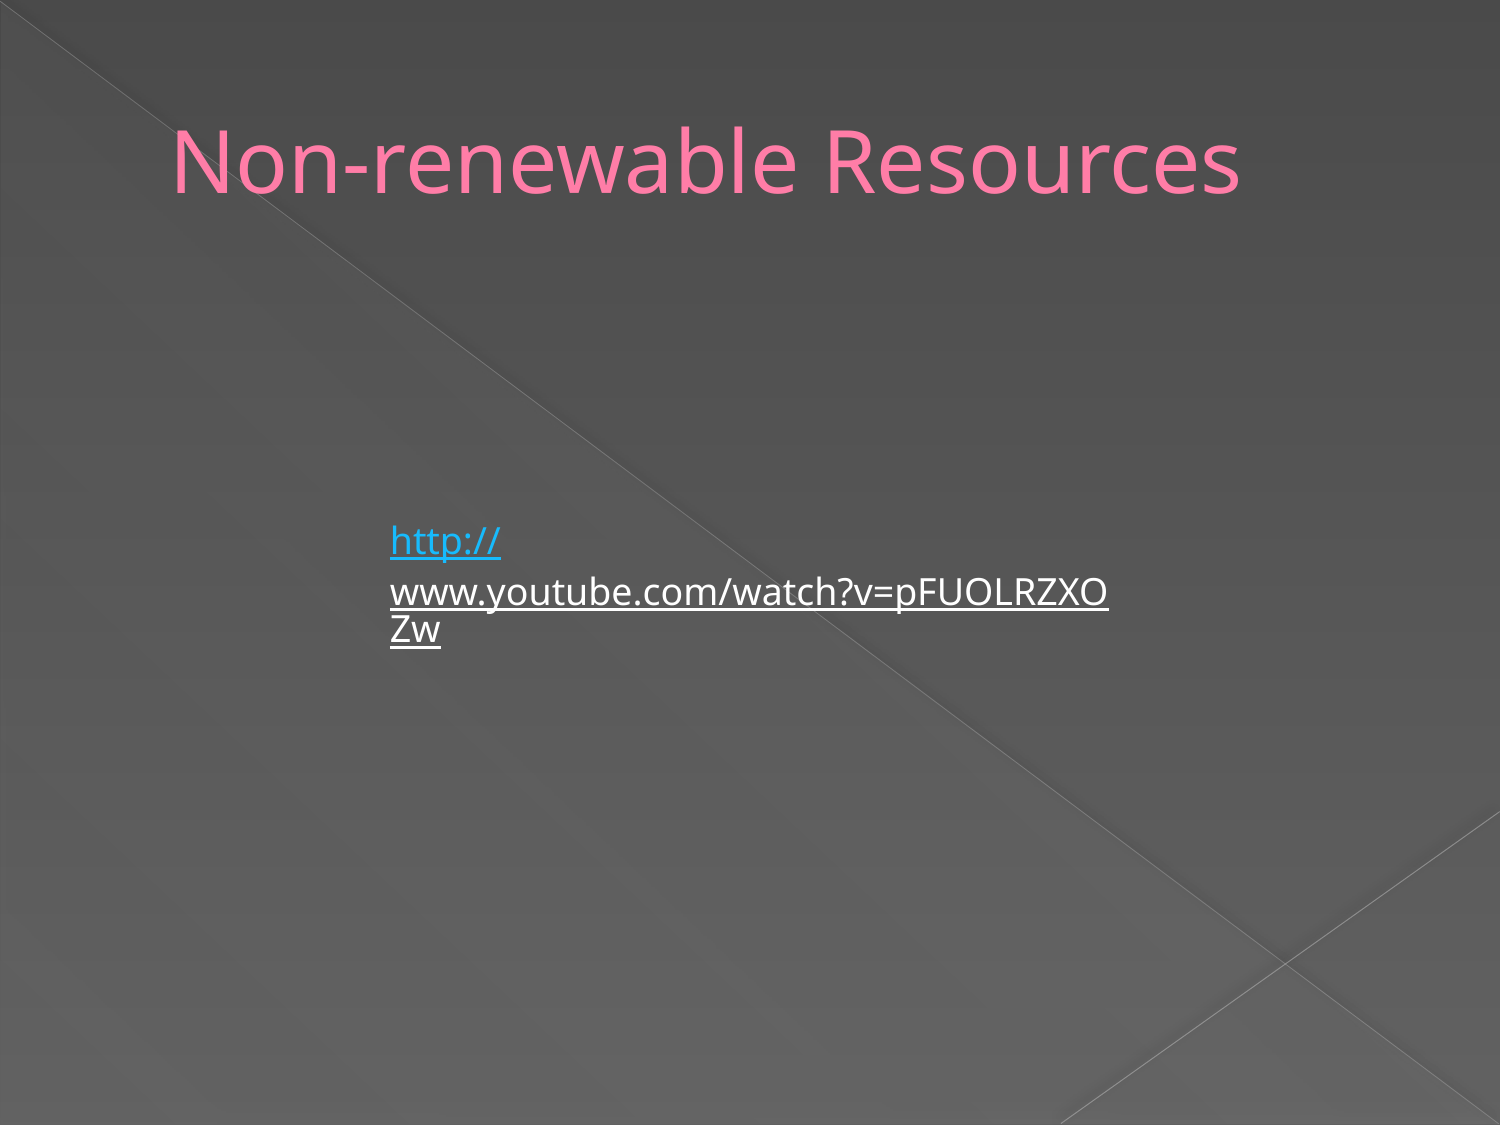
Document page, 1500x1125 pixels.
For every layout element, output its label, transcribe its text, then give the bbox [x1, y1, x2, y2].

title Non-renewable Resources [75, 43, 1425, 274]
text_box http://www.youtube.com/watch?v=pFUOLRZXOZw [374, 509, 1125, 672]
